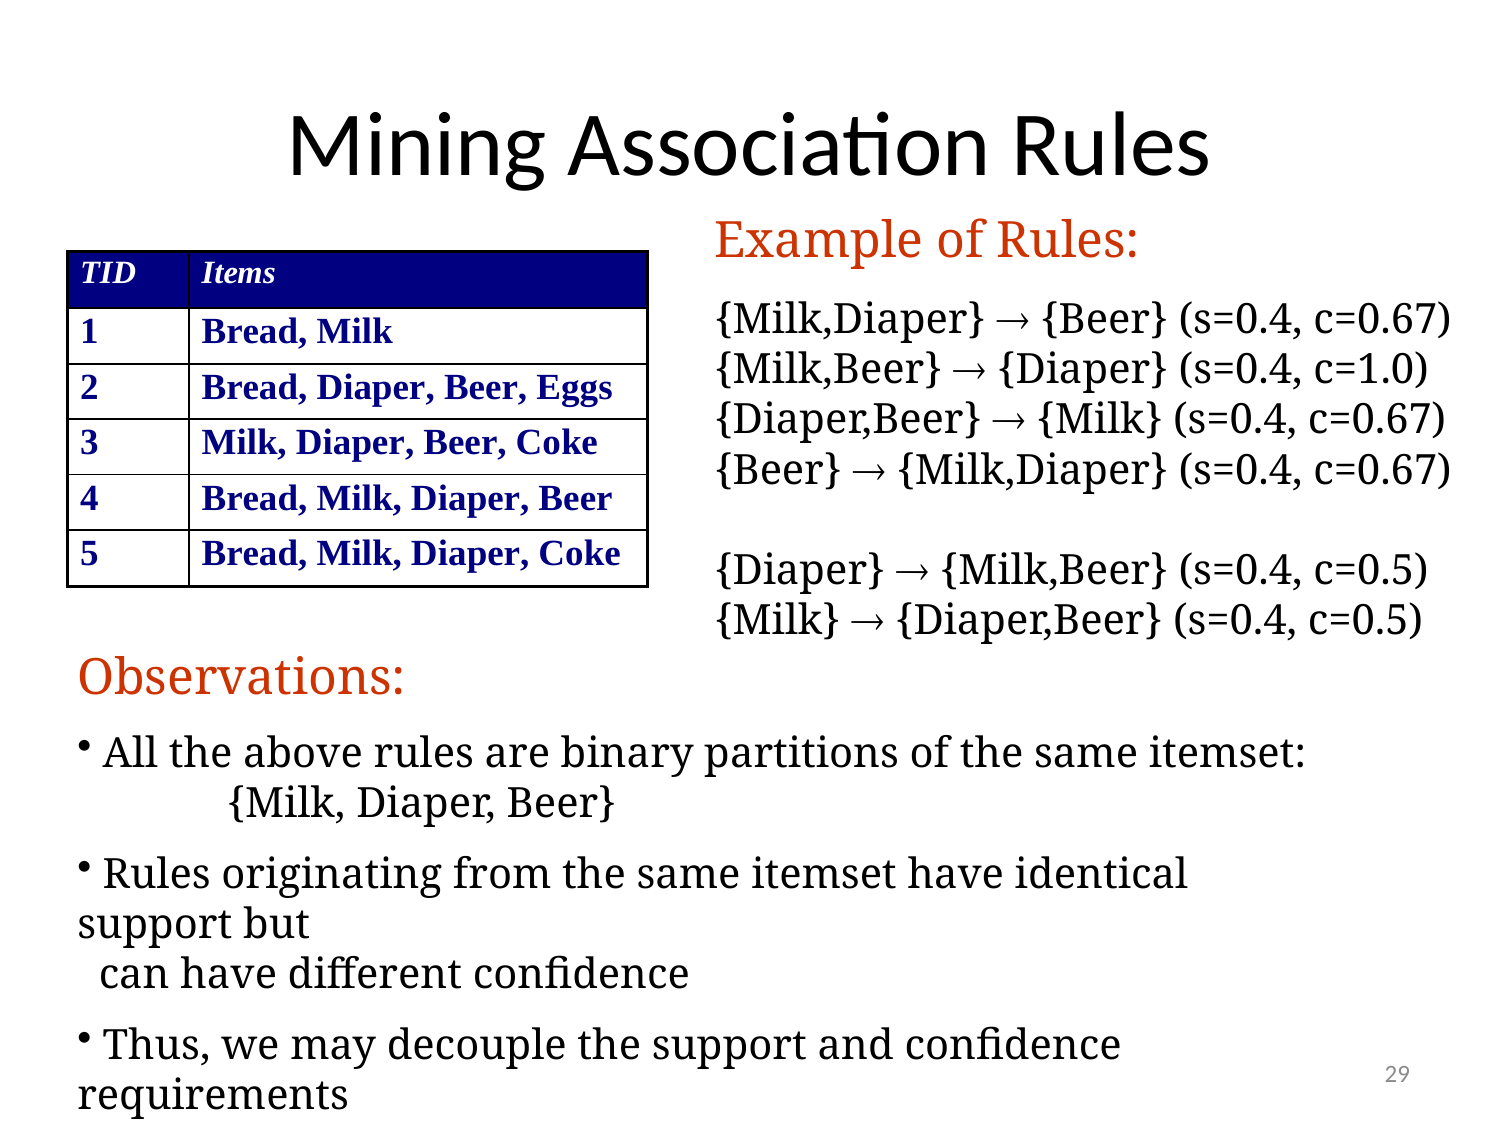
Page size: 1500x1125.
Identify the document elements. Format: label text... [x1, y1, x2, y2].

text_box Example of Rules: {Milk,Diaper}  {Beer} (s=0.4, c=0.67) {Milk,Beer}  {Diaper} (s=0.4, c=1.0) {Diaper,Beer}  {Milk} (s=0.4, c=0.67) {Beer}  {Milk,Diaper} (s=0.4, c=0.67) {Diaper}  {Milk,Beer} (s=0.4, c=0.5) {Milk}  {Diaper,Beer} (s=0.4, c=0.5) [699, 199, 1475, 650]
title Mining Association Rules [75, 45, 1425, 233]
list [49, 249, 663, 618]
text_box Observations: All the above rules are binary partitions of the same itemset: {Milk, Diaper, Beer} Rules originating from the same itemset have identical support but can have different confidence Thus, we may decouple the support and confidence requirements [62, 637, 1363, 1125]
slide_number 29 [1074, 1042, 1425, 1103]
